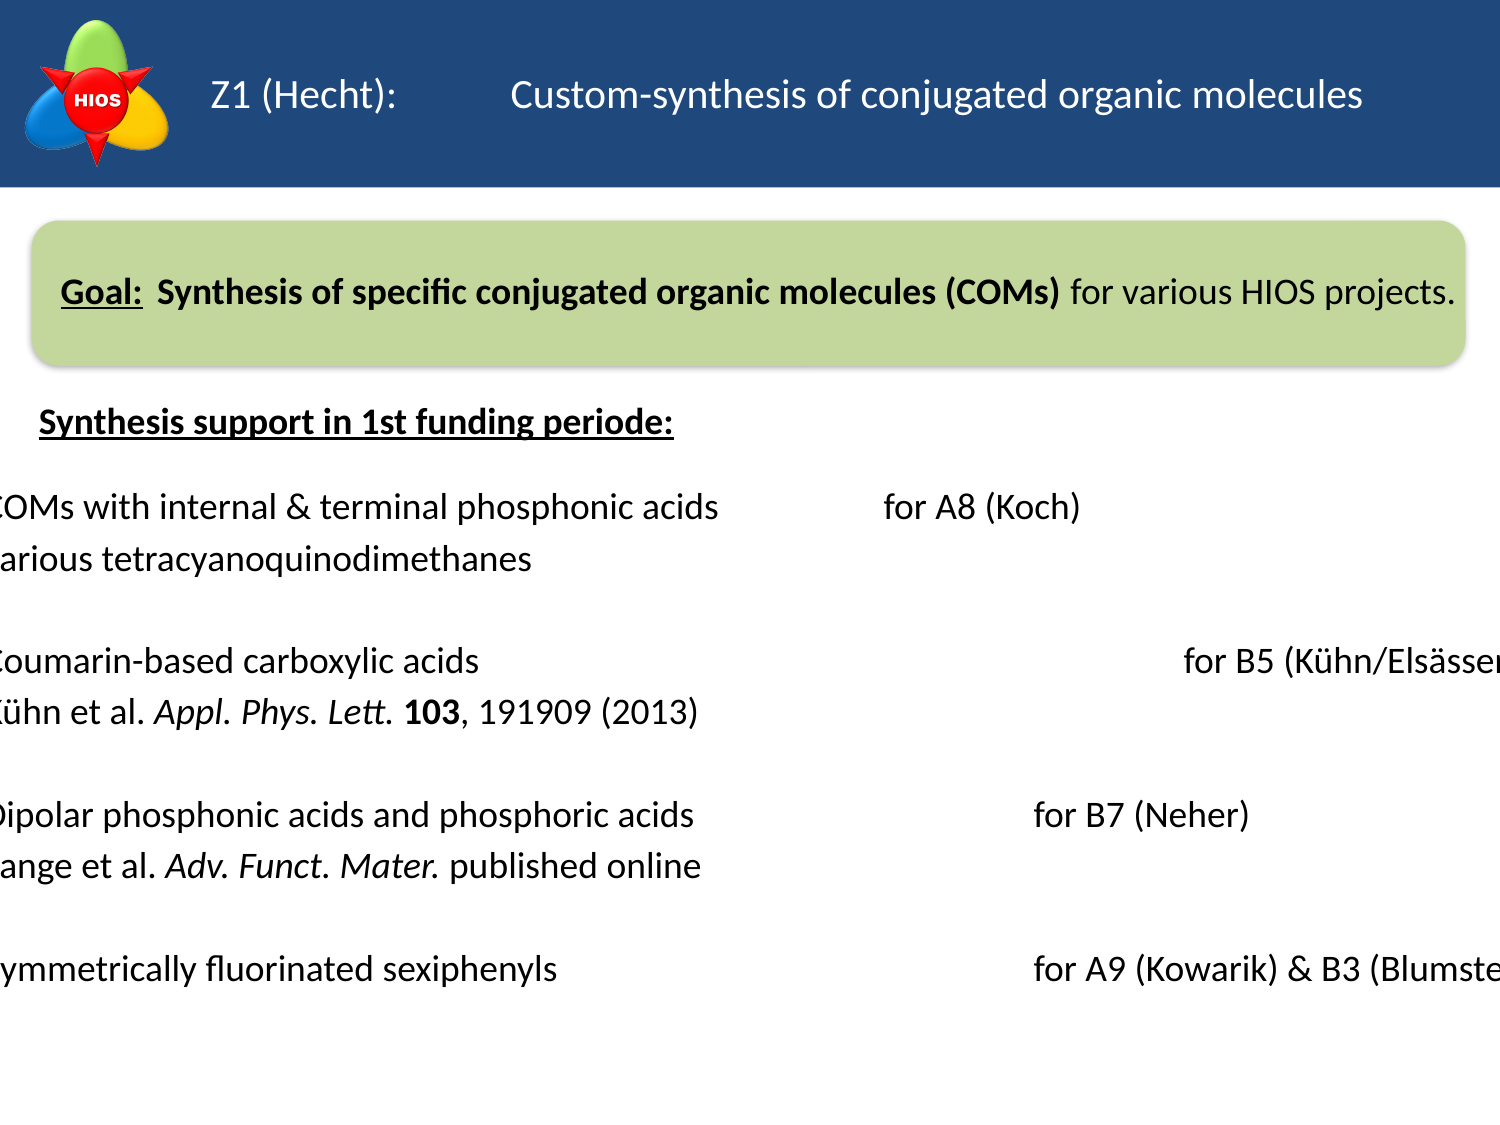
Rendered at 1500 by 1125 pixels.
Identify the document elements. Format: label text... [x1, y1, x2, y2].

text_box Synthesis of specific conjugated organic molecules (COMs) for various HIOS projects. [157, 266, 1457, 312]
picture [24, 19, 169, 168]
text_box Z1 (Hecht): Custom-synthesis of conjugated organic molecules [195, 30, 1500, 154]
text_box Synthesis support in 1st funding periode: [24, 389, 690, 450]
text_box COMs with internal & terminal phosphonic acids for A8 (Koch) various tetracyanoquinodimethanes Coumarin-based carboxylic acids for B5 (Kühn/Elsässer) Kühn et al. Appl. Phys. Lett. 103, 191909 (2013) Dipolar phosphonic acids and phosphoric acids for B7 (Neher) Lange et al. Adv. Funct. Mater. published online Symmetrically fluorinated sexiphenyls for A9 (Kowarik) & B3 (Blumstengel) [0, 482, 1500, 989]
text_box Goal: [45, 259, 158, 319]
text_box [31, 219, 1467, 367]
